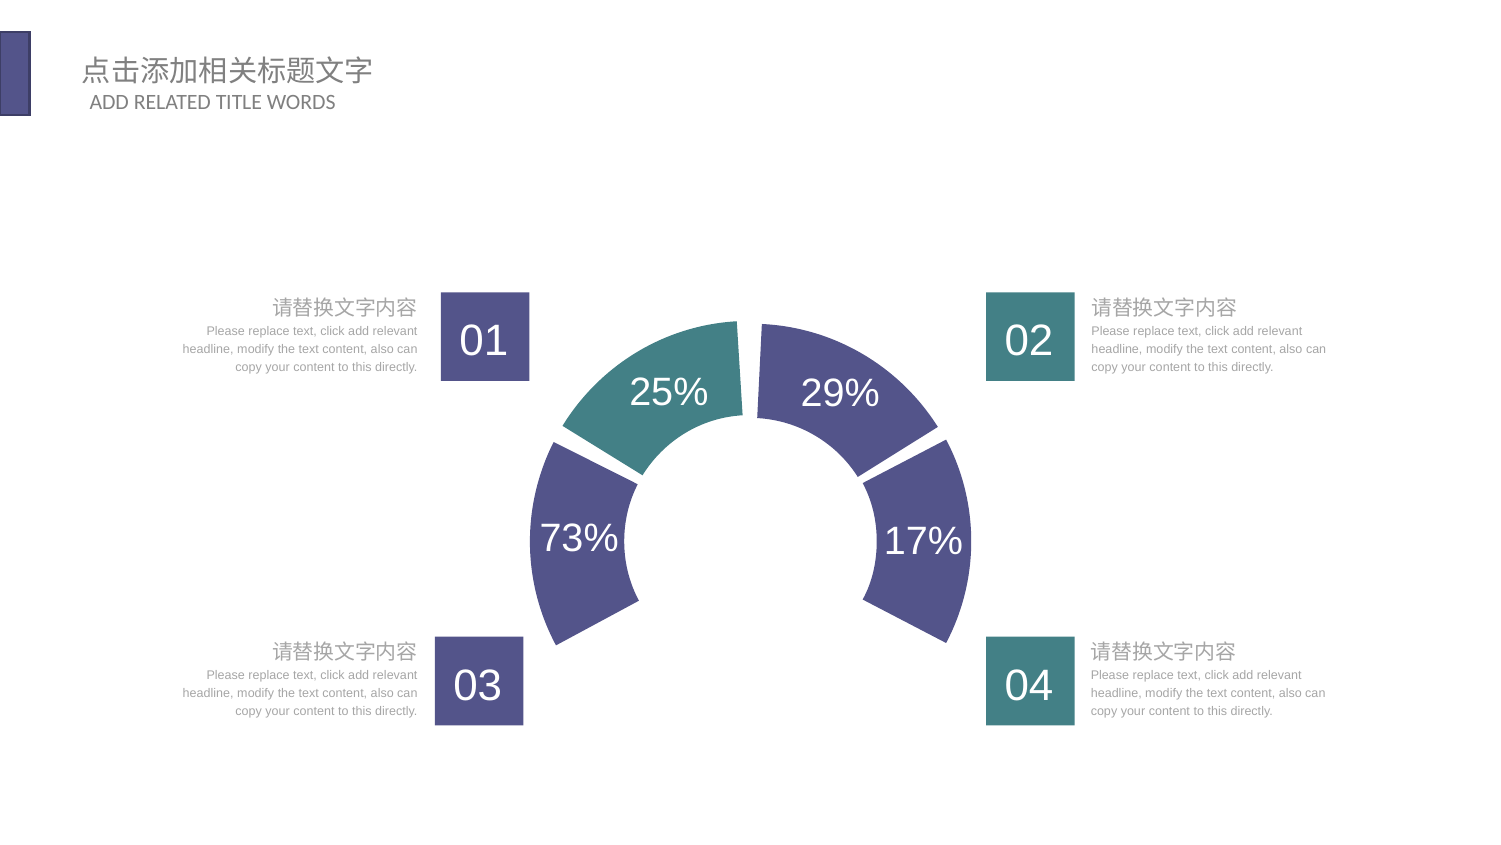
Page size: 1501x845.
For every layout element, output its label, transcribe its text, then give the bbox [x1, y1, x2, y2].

text_box 04 [993, 647, 1065, 708]
text_box Please replace text, click add relevant headline, modify the text content, also can copy your content to this directly. [165, 664, 418, 738]
text_box [985, 636, 1076, 726]
text_box [562, 321, 743, 476]
text_box Please replace text, click add relevant headline, modify the text content, also can copy your content to this directly. [1091, 319, 1331, 391]
text_box 03 [441, 647, 514, 708]
text_box 02 [993, 303, 1065, 363]
text_box [985, 291, 1076, 382]
text_box [757, 323, 938, 477]
text_box 73% [529, 522, 629, 560]
text_box Please replace text, click add relevant headline, modify the text content, also can copy your content to this directly. [1090, 664, 1330, 735]
text_box 请替换文字内容 [257, 283, 418, 319]
text_box [434, 636, 524, 726]
text_box 请替换文字内容 [1091, 283, 1255, 319]
text_box [530, 560, 639, 646]
text_box 请替换文字内容 [1090, 627, 1255, 664]
text_box 01 [447, 303, 520, 363]
text_box Please replace text, click add relevant headline, modify the text content, also can copy your content to this directly. [165, 319, 418, 394]
text_box [440, 291, 530, 382]
text_box 17% [874, 525, 973, 563]
text_box [862, 563, 971, 643]
text_box 29% [790, 376, 890, 414]
text_box [530, 441, 638, 522]
text_box [862, 439, 971, 525]
text_box 请替换文字内容 [257, 627, 418, 664]
text_box 25% [619, 376, 719, 414]
